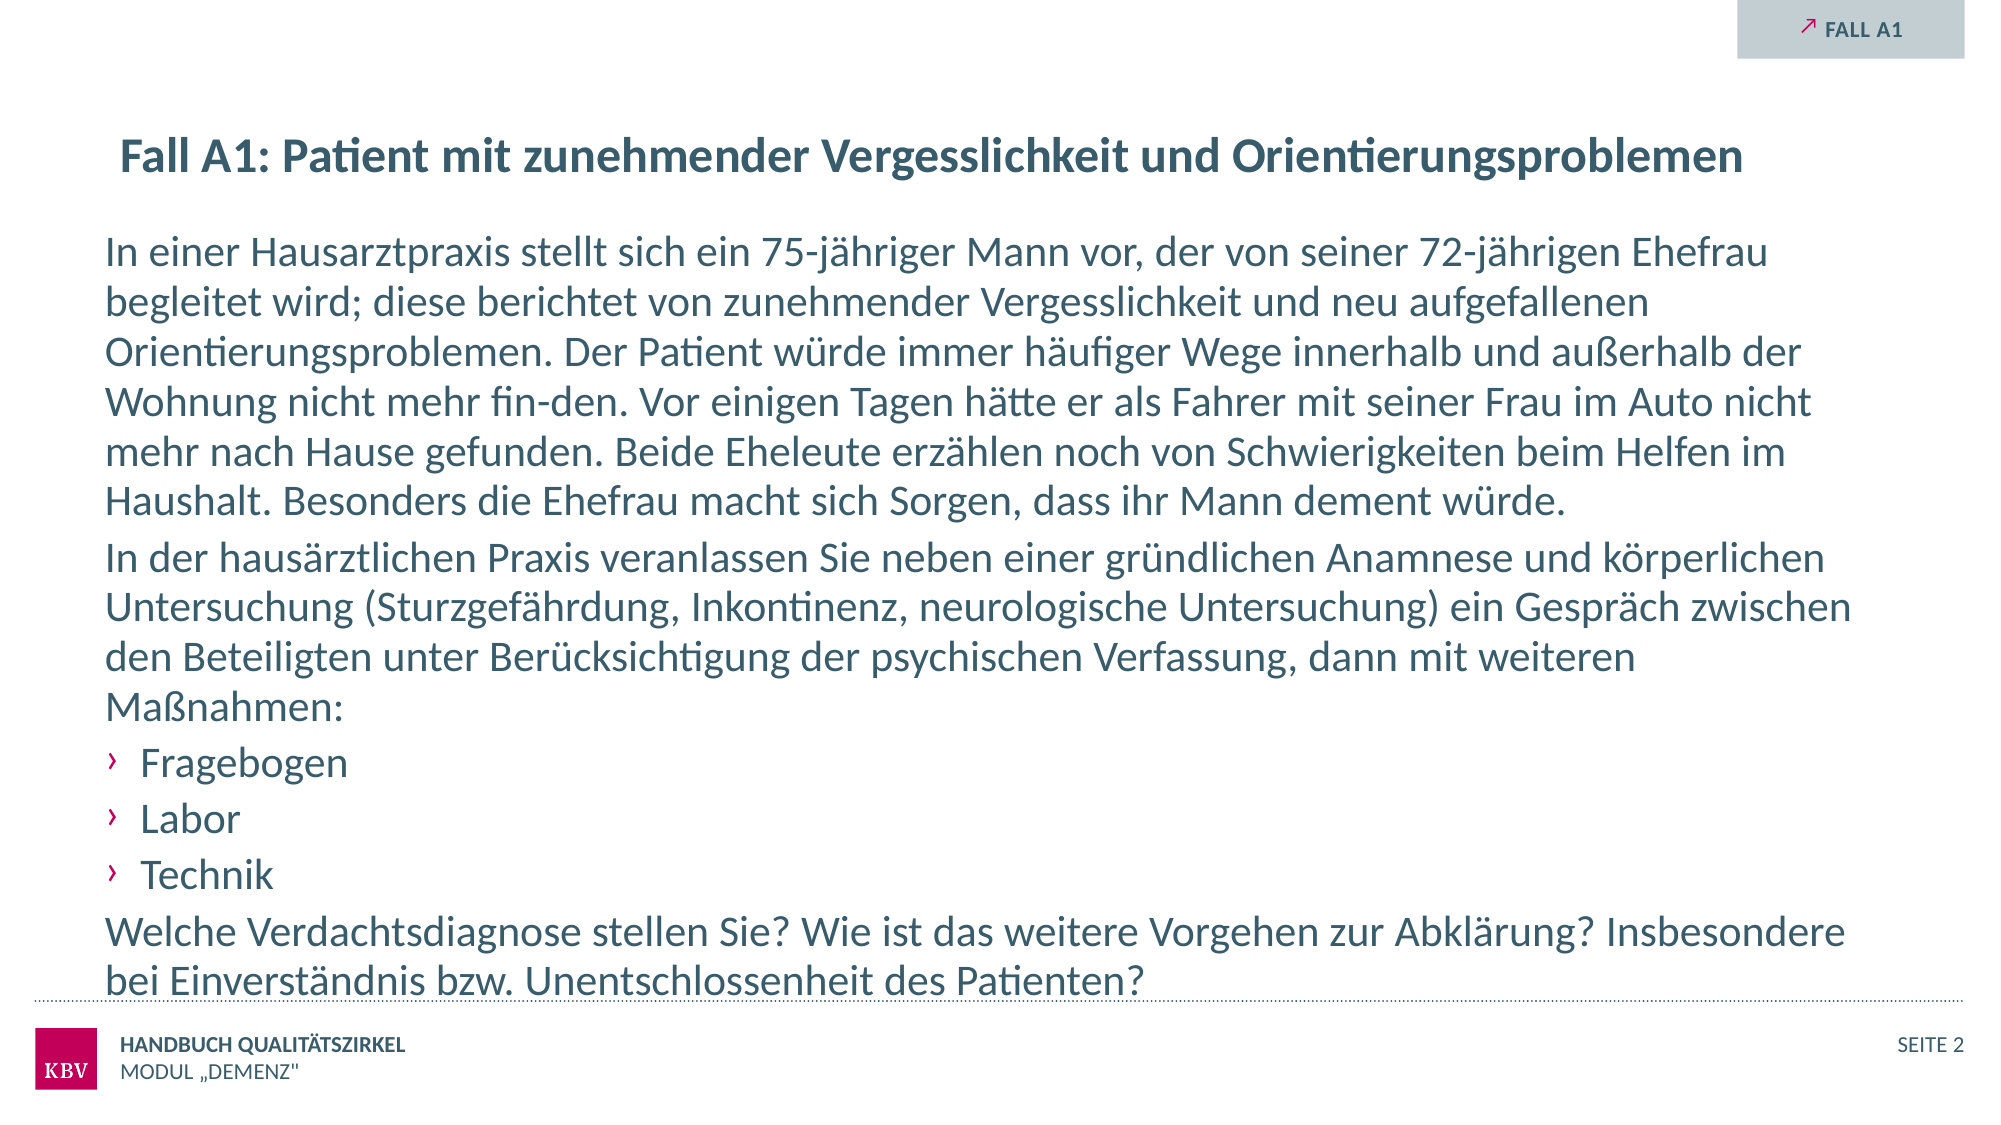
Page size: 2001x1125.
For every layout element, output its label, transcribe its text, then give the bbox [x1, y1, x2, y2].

slide_number Seite 2 [1787, 1030, 1965, 1057]
footer Handbuch Qualitätszirkel [120, 1030, 1668, 1057]
title Fall A1: Patient mit zunehmender Vergesslichkeit und Orientierungsproblemen [120, 129, 1880, 201]
list In einer Hausarztpraxis stellt sich ein 75-jähriger Mann vor, der von seiner 72-jährigen Ehefrau begleitet wird; diese berichtet von zunehmender Vergesslichkeit und neu aufgefallenen Orientierungsproblemen. Der Patient würde immer häufiger Wege innerhalb und außerhalb der Wohnung nicht mehr fin-den. Vor einigen Tagen hätte er als Fahrer mit seiner Frau im Auto nicht mehr nach Hause gefunden. Beide Eheleute erzählen noch von Schwierigkeiten beim Helfen im Haushalt. Besonders die Ehefrau macht sich Sorgen, dass ihr Mann dement würde. In der hausärztlichen Praxis veranlassen Sie neben einer gründlichen Anamnese und körperlichen Untersuchung (Sturzgefährdung, Inkontinenz, neurologische Untersuchung) ein Gespräch zwischen den Beteiligten unter Berücksichtigung der psychischen Verfassung, dann mit weiteren Maßnahmen: Fragebogen Labor Technik Welche Verdachtsdiagnose stellen Sie? Wie ist das weitere Vorgehen zur Abklärung? Insbesondere bei Einverständnis bzw. Unentschlossenheit des Patienten? [104, 226, 1865, 992]
list Fall A1 [1737, 0, 1965, 59]
slide_number Modul „Demenz" [120, 1057, 1668, 1084]
